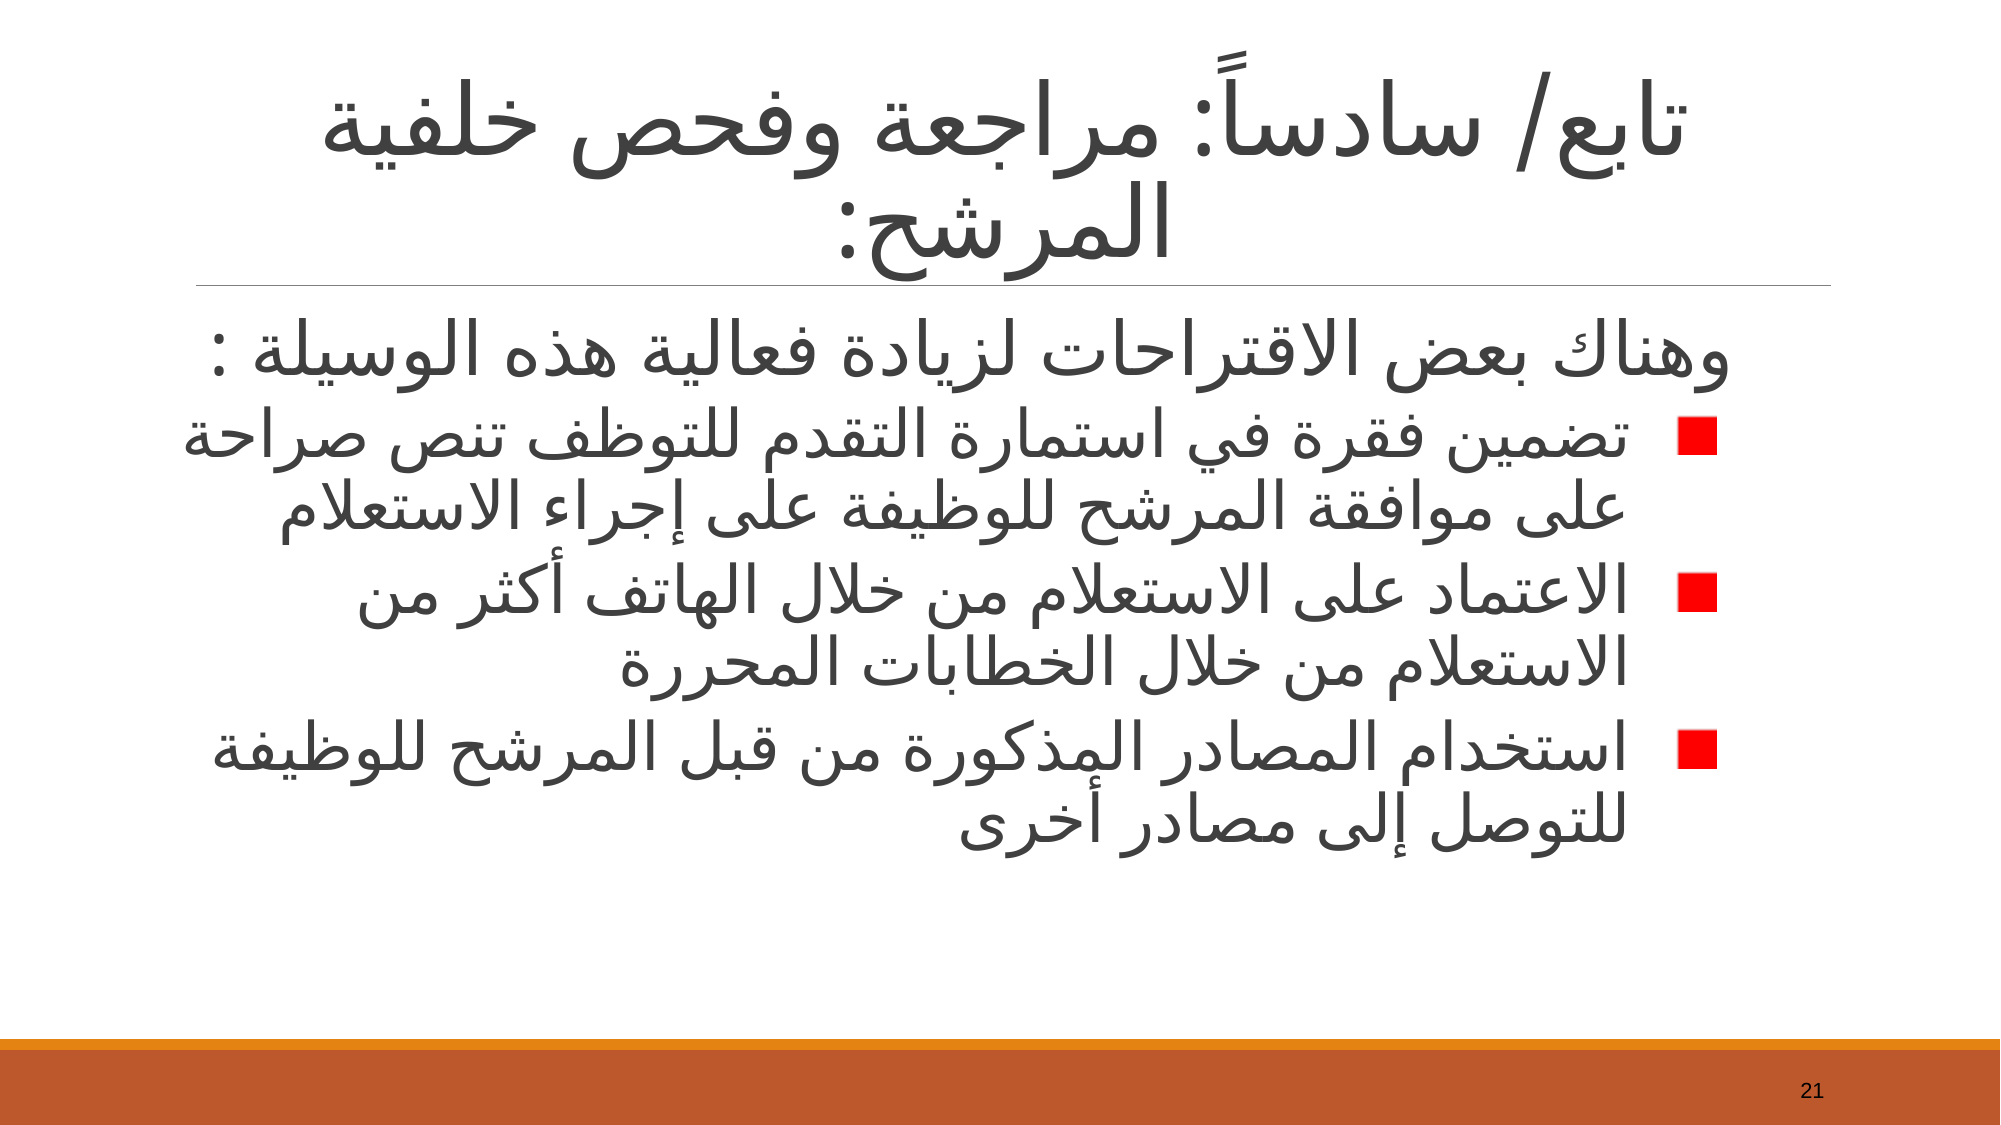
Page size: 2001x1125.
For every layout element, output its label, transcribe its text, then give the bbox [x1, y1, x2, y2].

list وهناك بعض الاقتراحات لزيادة فعالية هذه الوسيلة : تضمين فقرة في استمارة التقدم للتوظف تنص صراحة على موافقة المرشح للوظيفة على إجراء الاستعلام الاعتماد على الاستعلام من خلال الهاتف أكثر من الاستعلام من خلال الخطابات المحررة استخدام المصادر المذكورة من قبل المرشح للوظيفة للتوصل إلى مصادر أخرى [180, 302, 1830, 963]
slide_number 21 [1624, 1059, 1840, 1120]
picture [1669, 564, 1717, 612]
title تابع/ سادساً: مراجعة وفحص خلفية المرشح: [180, 47, 1830, 285]
picture [1669, 408, 1717, 455]
picture [1669, 721, 1717, 769]
